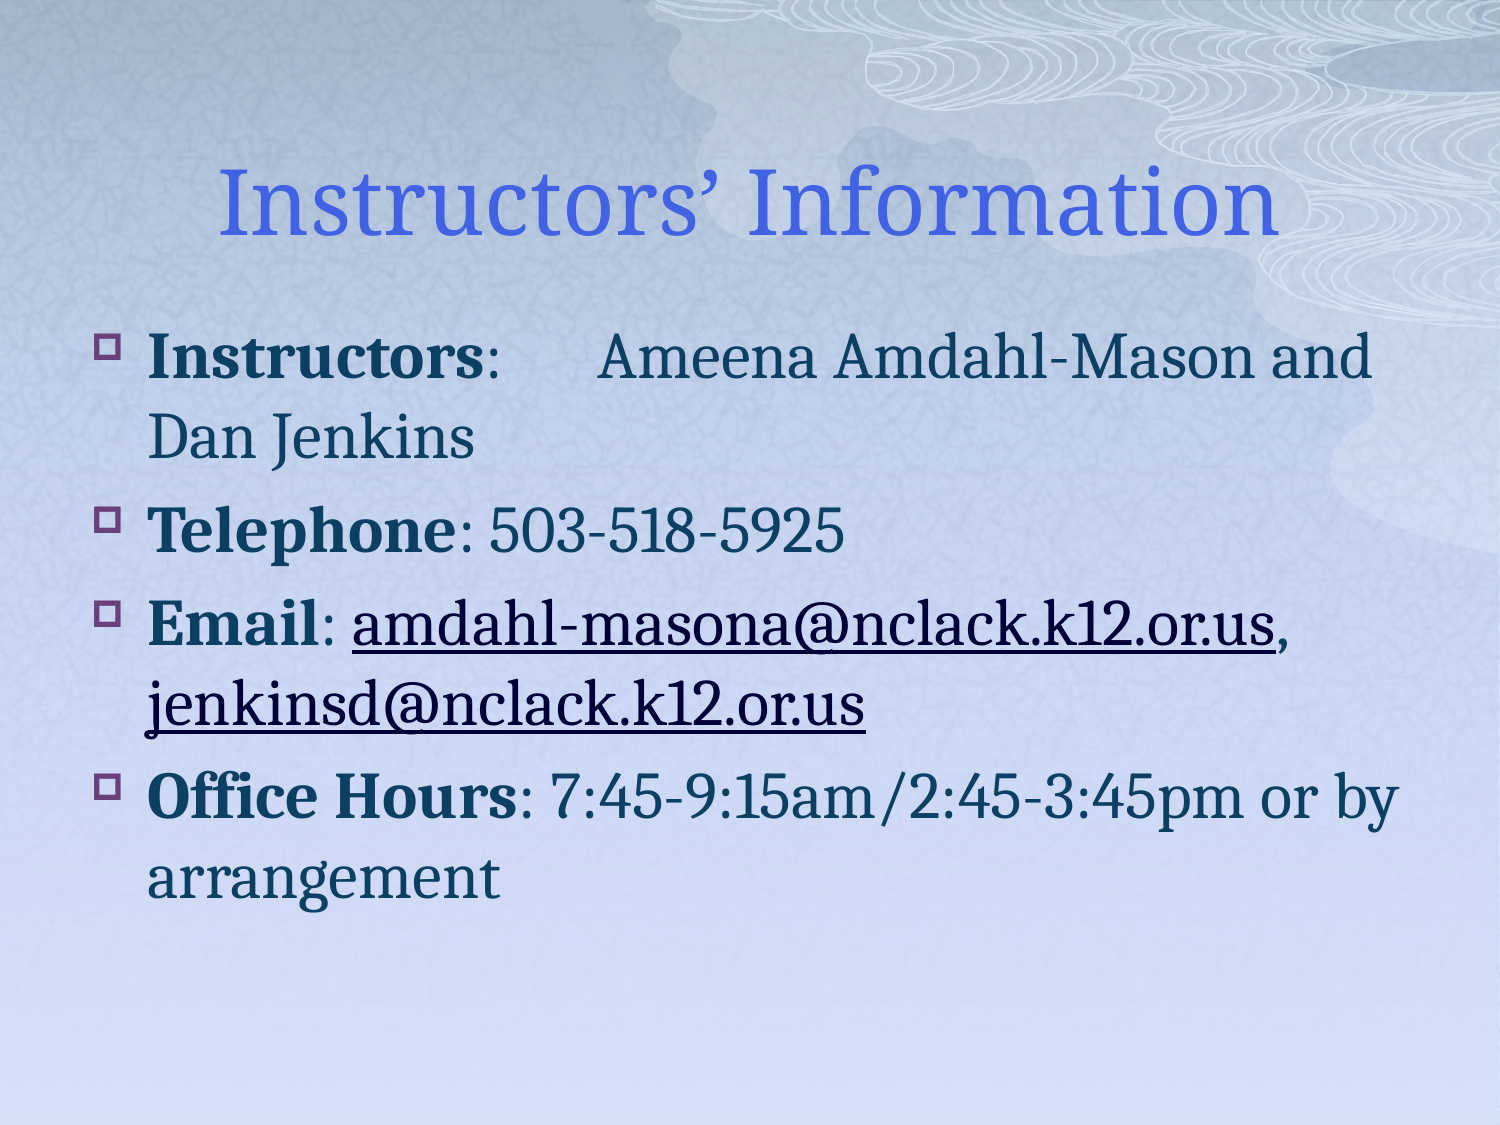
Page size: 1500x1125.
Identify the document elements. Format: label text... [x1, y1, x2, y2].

title Instructors’ Information [75, 105, 1425, 293]
list Instructors: Ameena Amdahl-Mason and Dan Jenkins Telephone: 503-518-5925 Email: amdahl-masona@nclack.k12.or.us, jenkinsd@nclack.k12.or.us Office Hours: 7:45-9:15am/2:45-3:45pm or by arrangement [76, 304, 1430, 1032]
